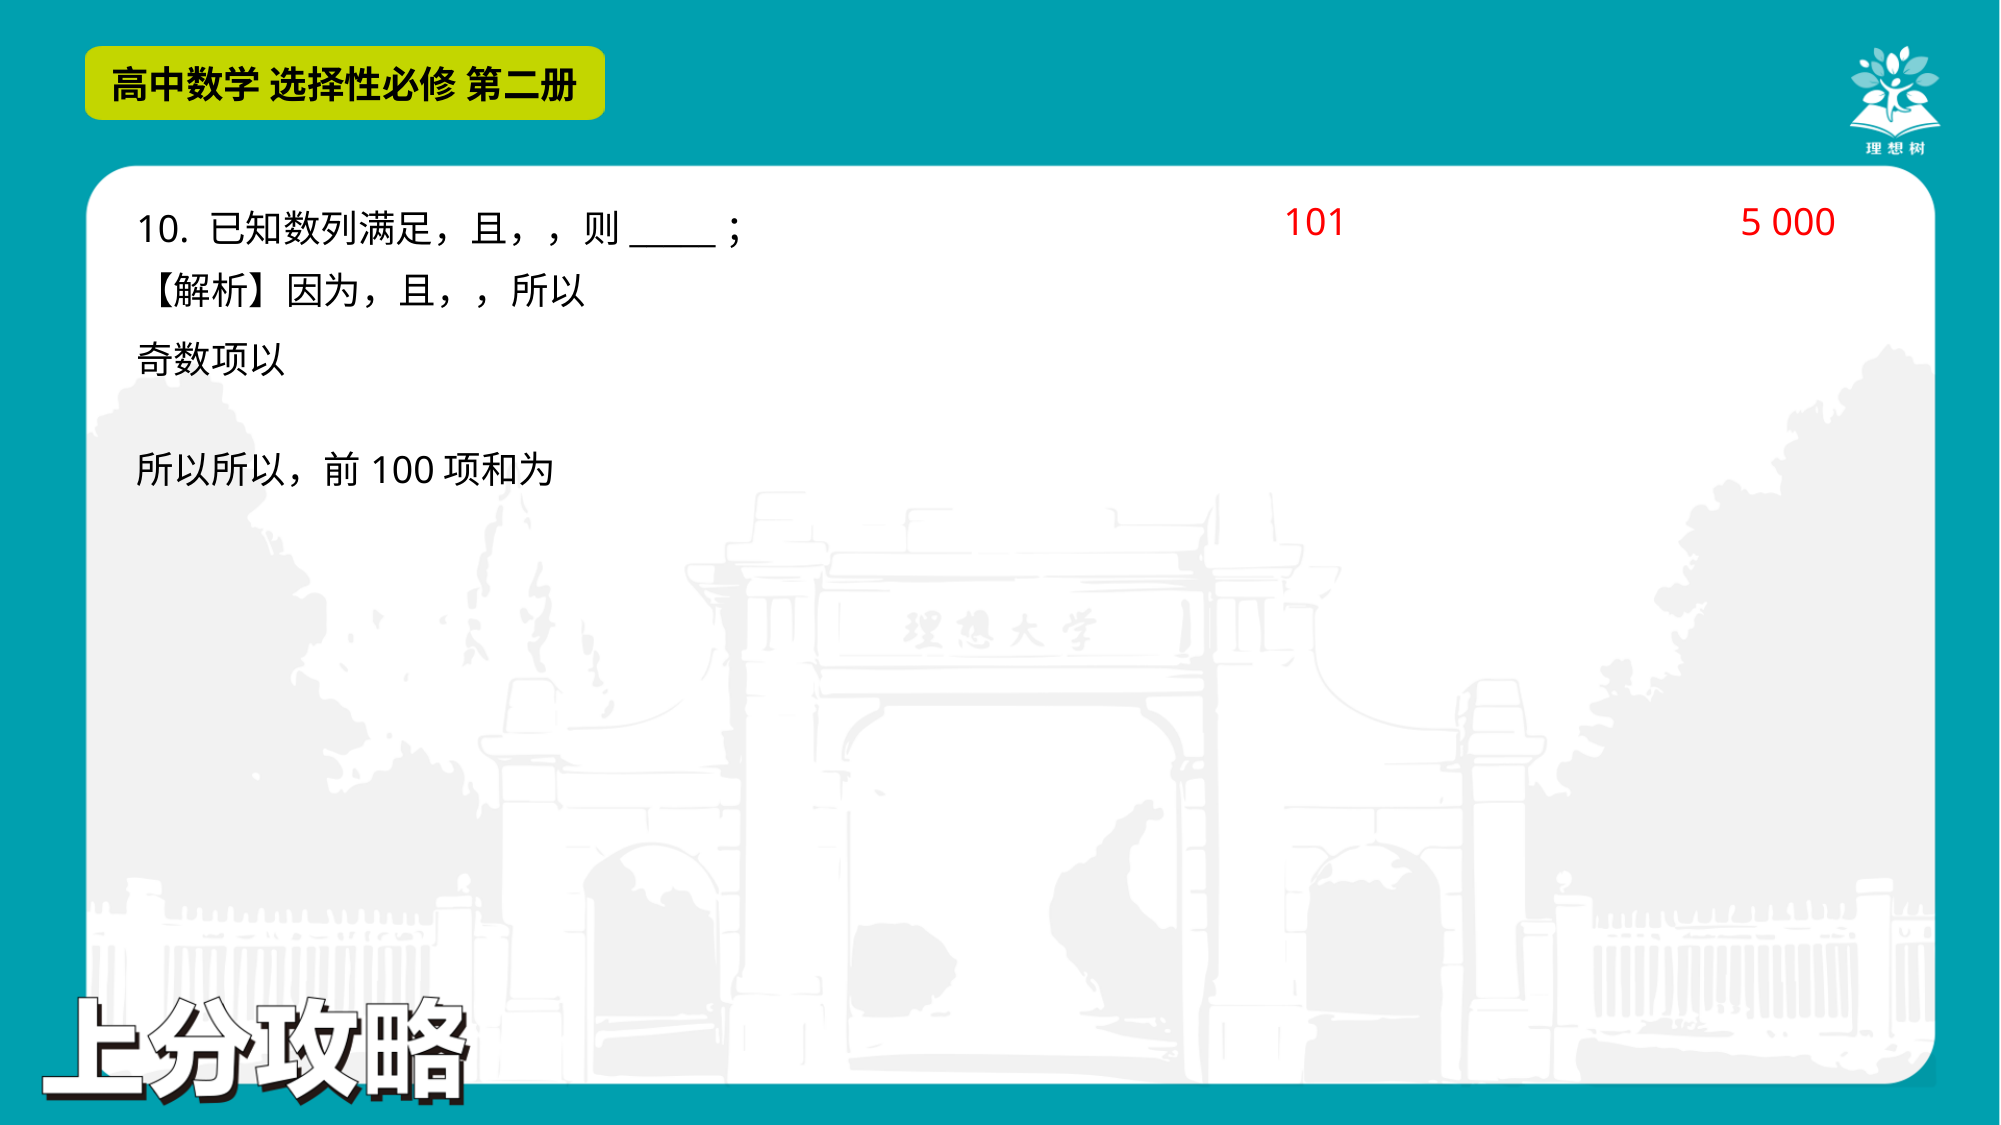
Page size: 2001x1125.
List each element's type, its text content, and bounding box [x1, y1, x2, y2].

picture [0, 0, 2000, 1125]
text_box 5 000 [1721, 176, 1856, 236]
text_box 101 [1269, 176, 1363, 237]
